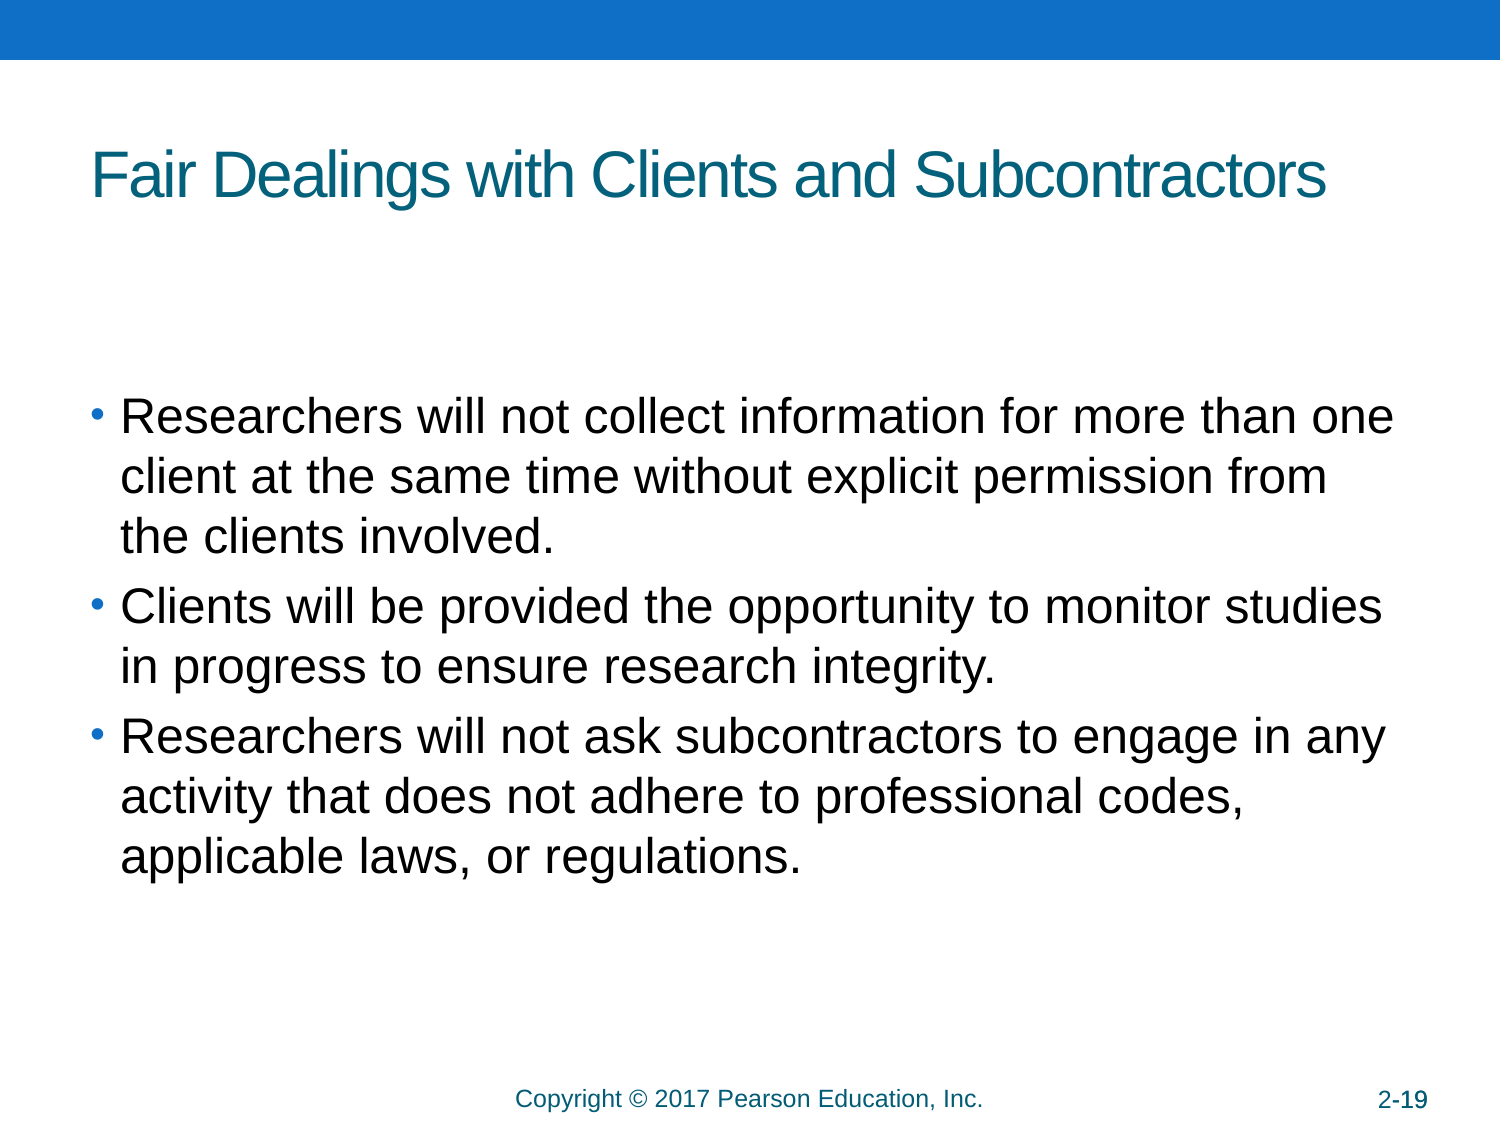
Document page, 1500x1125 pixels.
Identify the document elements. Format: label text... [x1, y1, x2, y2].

title Fair Dealings with Clients and Subcontractors [75, 90, 1425, 253]
list Researchers will not collect information for more than one client at the same time without explicit permission from the clients involved. Clients will be provided the opportunity to monitor studies in progress to ensure research integrity. Researchers will not ask subcontractors to engage in any activity that does not adhere to professional codes, applicable laws, or regulations. [75, 376, 1425, 1125]
